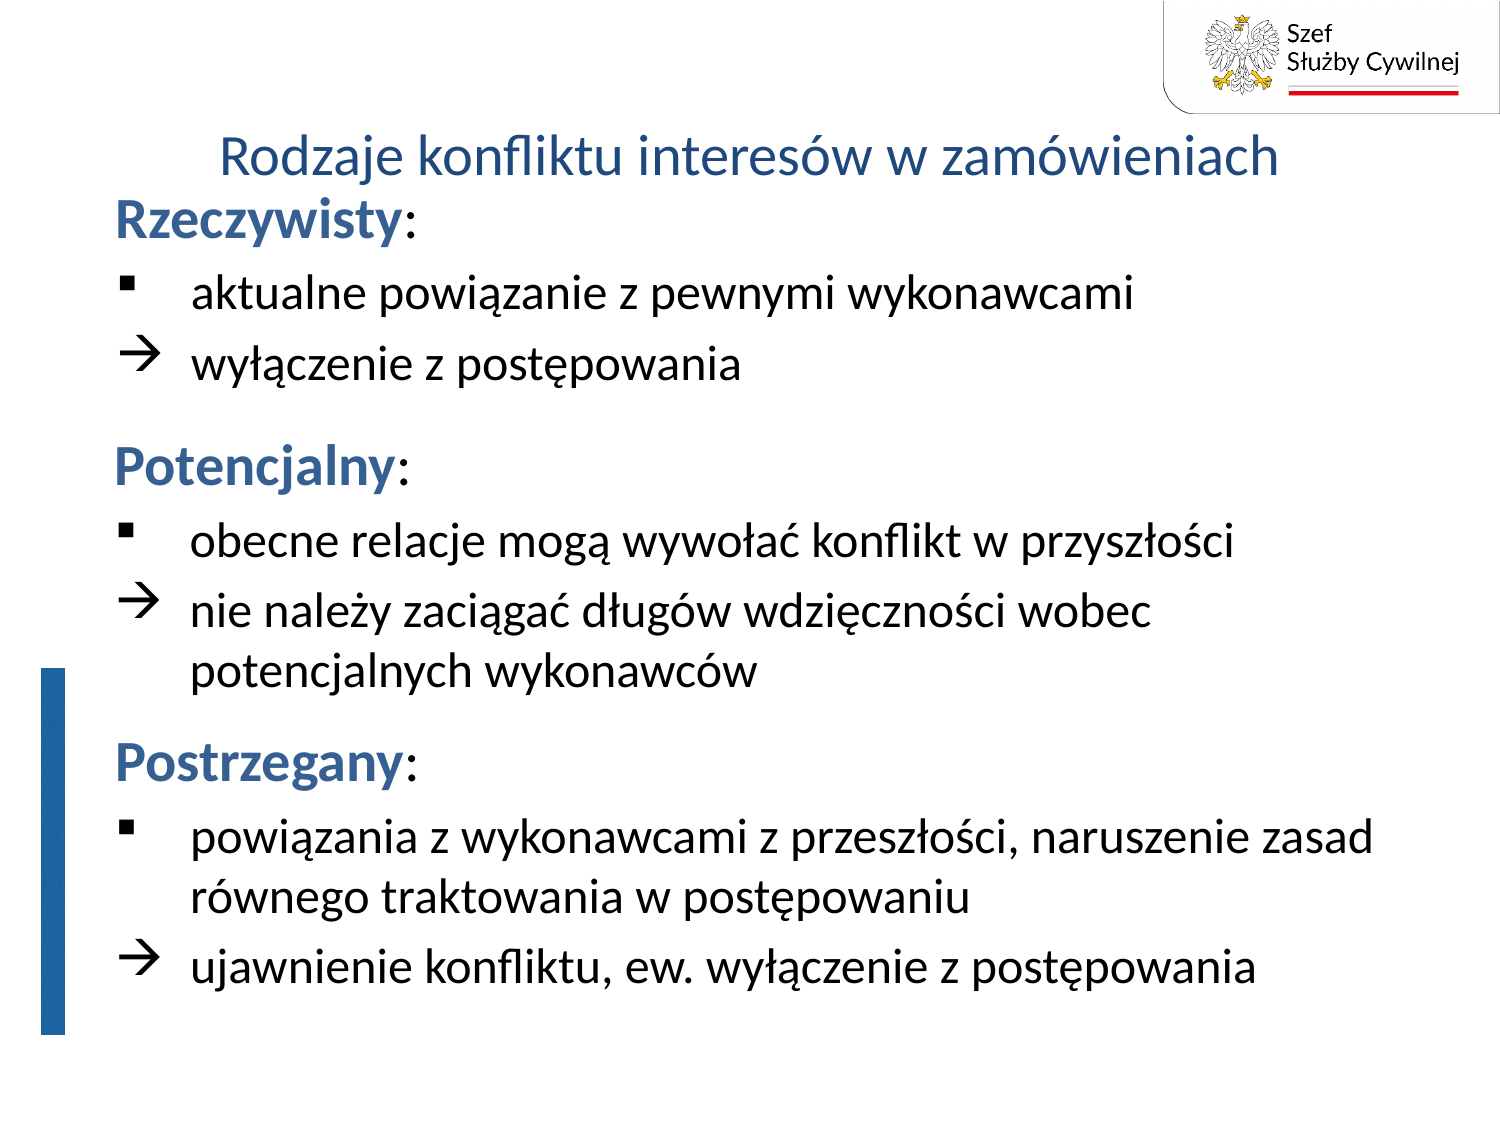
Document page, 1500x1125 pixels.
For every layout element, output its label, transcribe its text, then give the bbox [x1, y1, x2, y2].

text_box Rzeczywisty: aktualne powiązanie z pewnymi wykonawcami wyłączenie z postępowania [100, 172, 1401, 421]
picture [1163, 0, 1500, 114]
text_box Potencjalny: obecne relacje mogą wywołać konflikt w przyszłości nie należy zaciągać długów wdzięczności wobec potencjalnych wykonawców [99, 419, 1399, 715]
text_box Postrzegany: powiązania z wykonawcami z przeszłości, naruszenie zasad równego traktowania w postępowaniu ujawnienie konfliktu, ew. wyłączenie z postępowania [100, 716, 1400, 1012]
title Rodzaje konfliktu interesów w zamówieniach [100, 109, 1401, 172]
picture [41, 668, 65, 1035]
